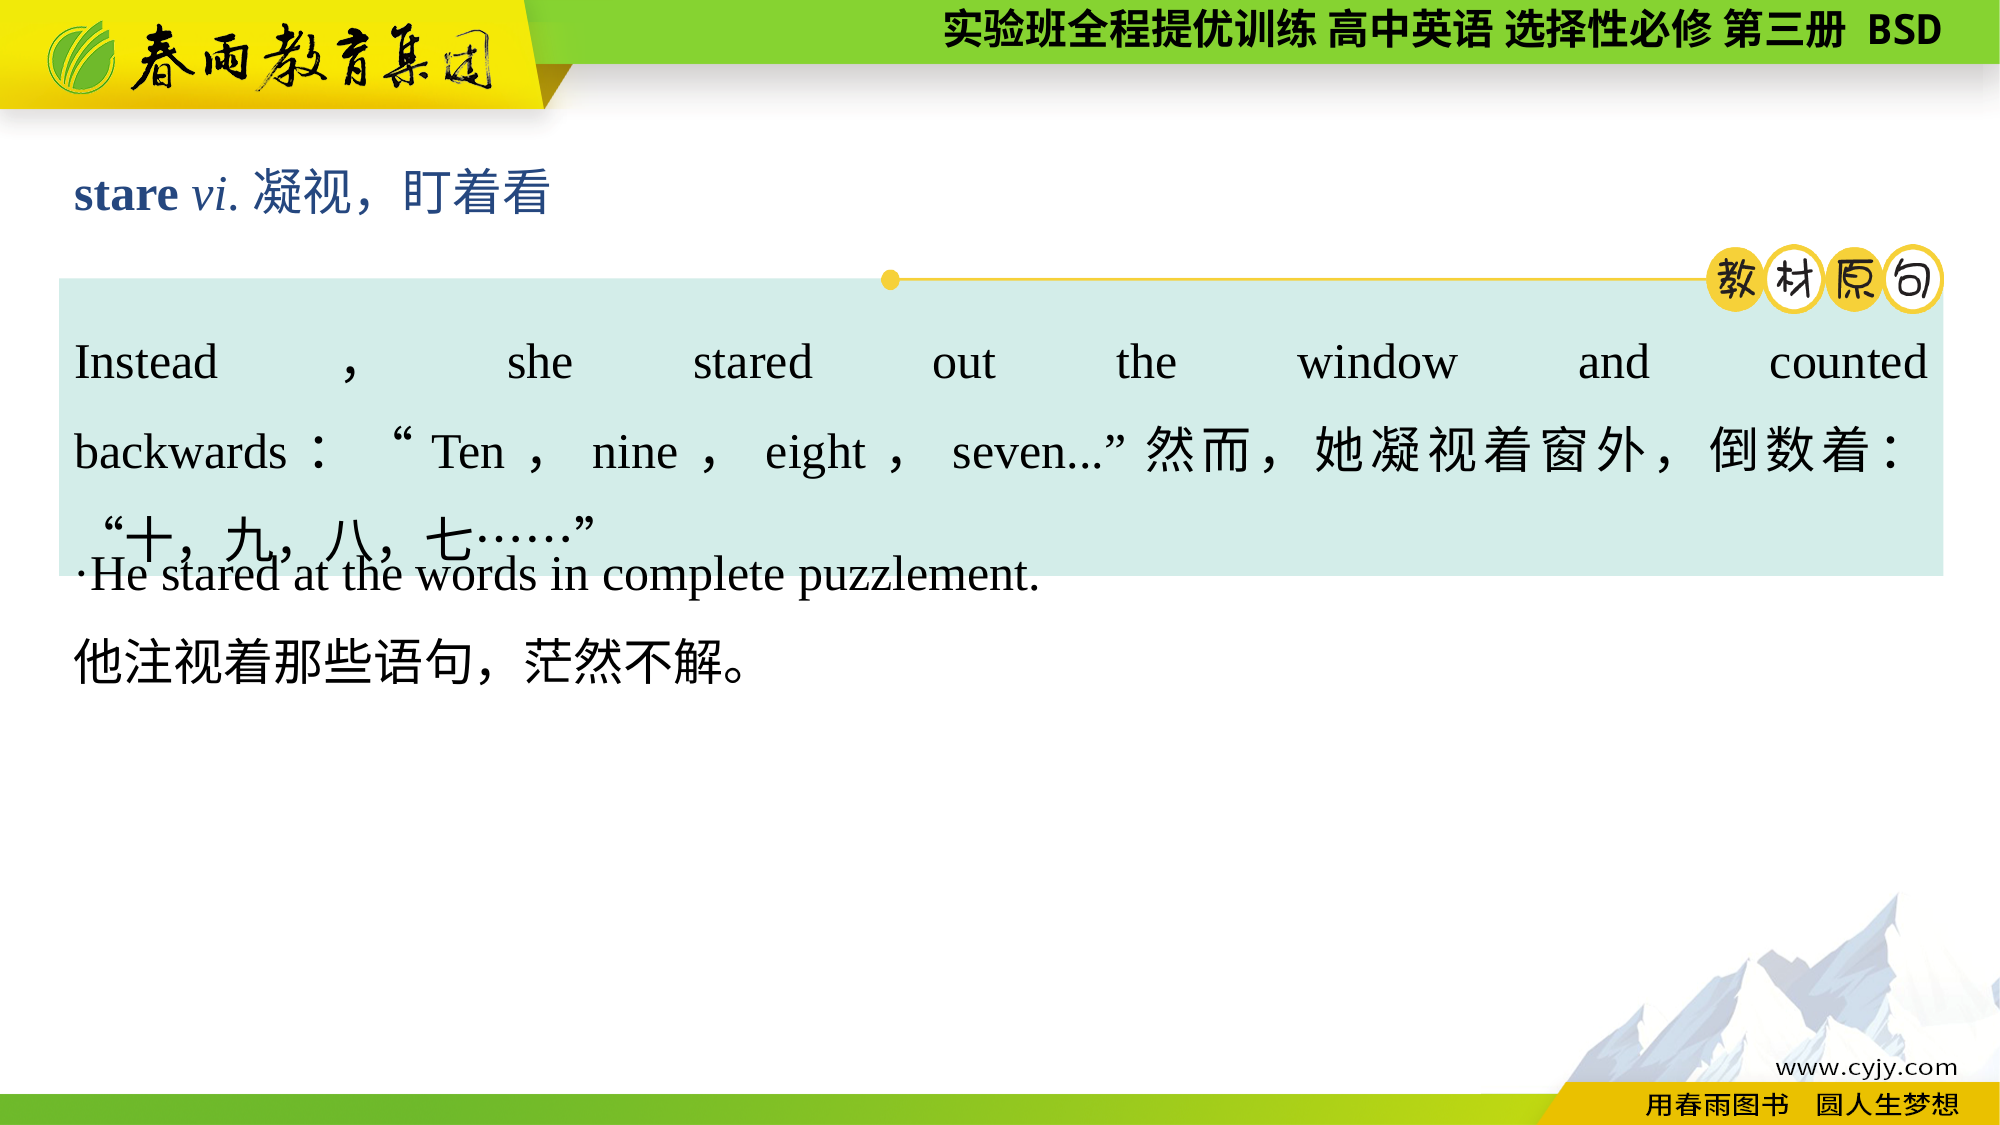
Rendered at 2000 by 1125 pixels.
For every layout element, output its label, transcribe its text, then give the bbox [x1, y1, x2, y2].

text_box ·He stared at the words in complete puzzlement. 他注视着那些语句，茫然不解。 [59, 503, 1343, 699]
list stare vi.凝视，盯着看 [59, 122, 1944, 217]
text_box Instead，she stared out the window and counted backwards：“Ten，nine，eight，seven...”然而，她凝视着窗外，倒数着：“十，九，八，七……” [59, 278, 1944, 576]
picture [0, 0, 2000, 1125]
